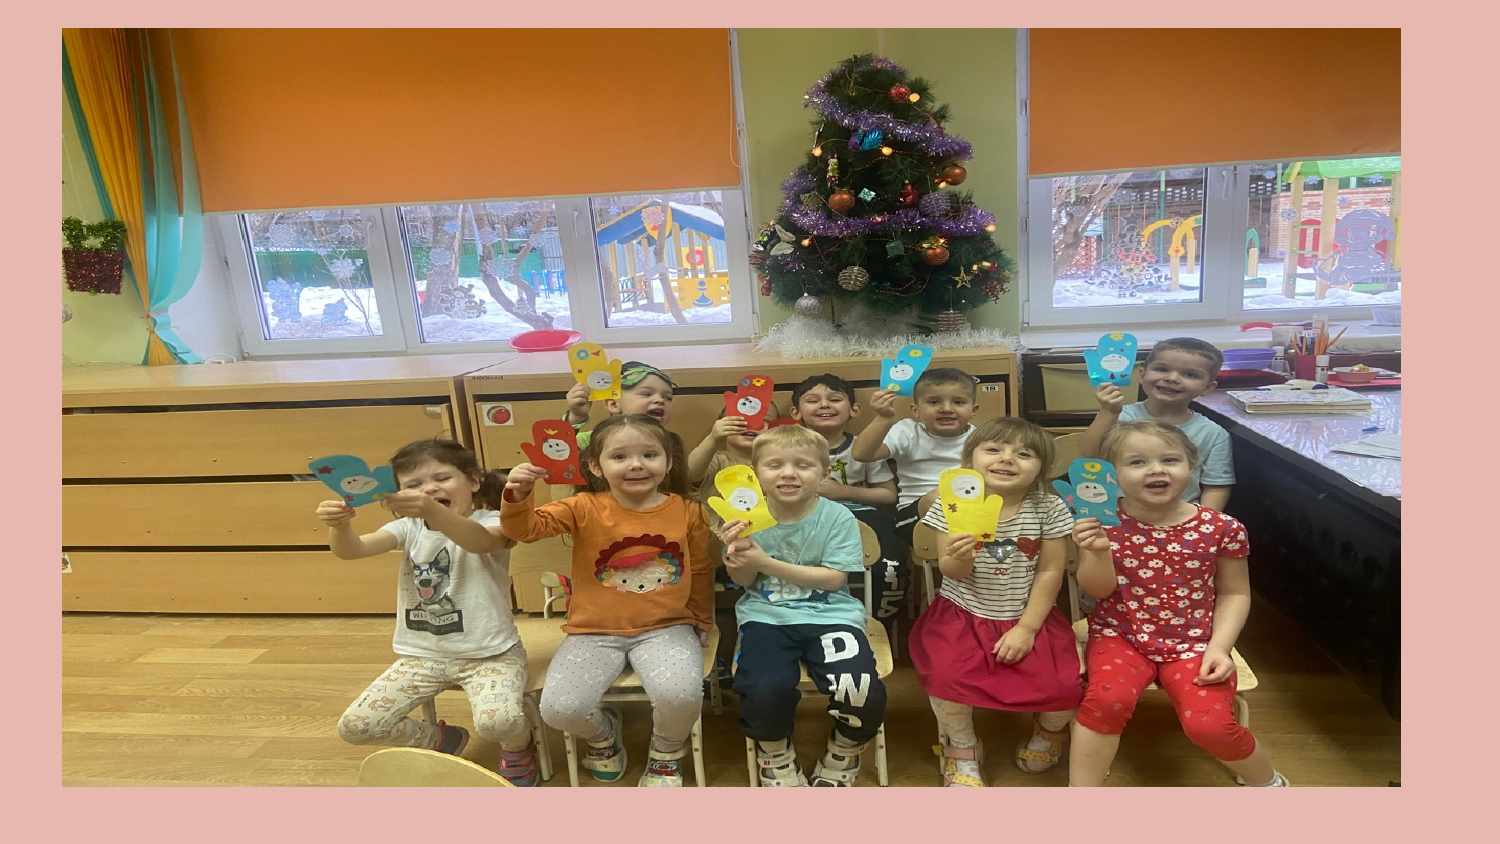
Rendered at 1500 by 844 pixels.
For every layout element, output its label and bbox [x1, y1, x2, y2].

picture [62, 28, 1401, 788]
